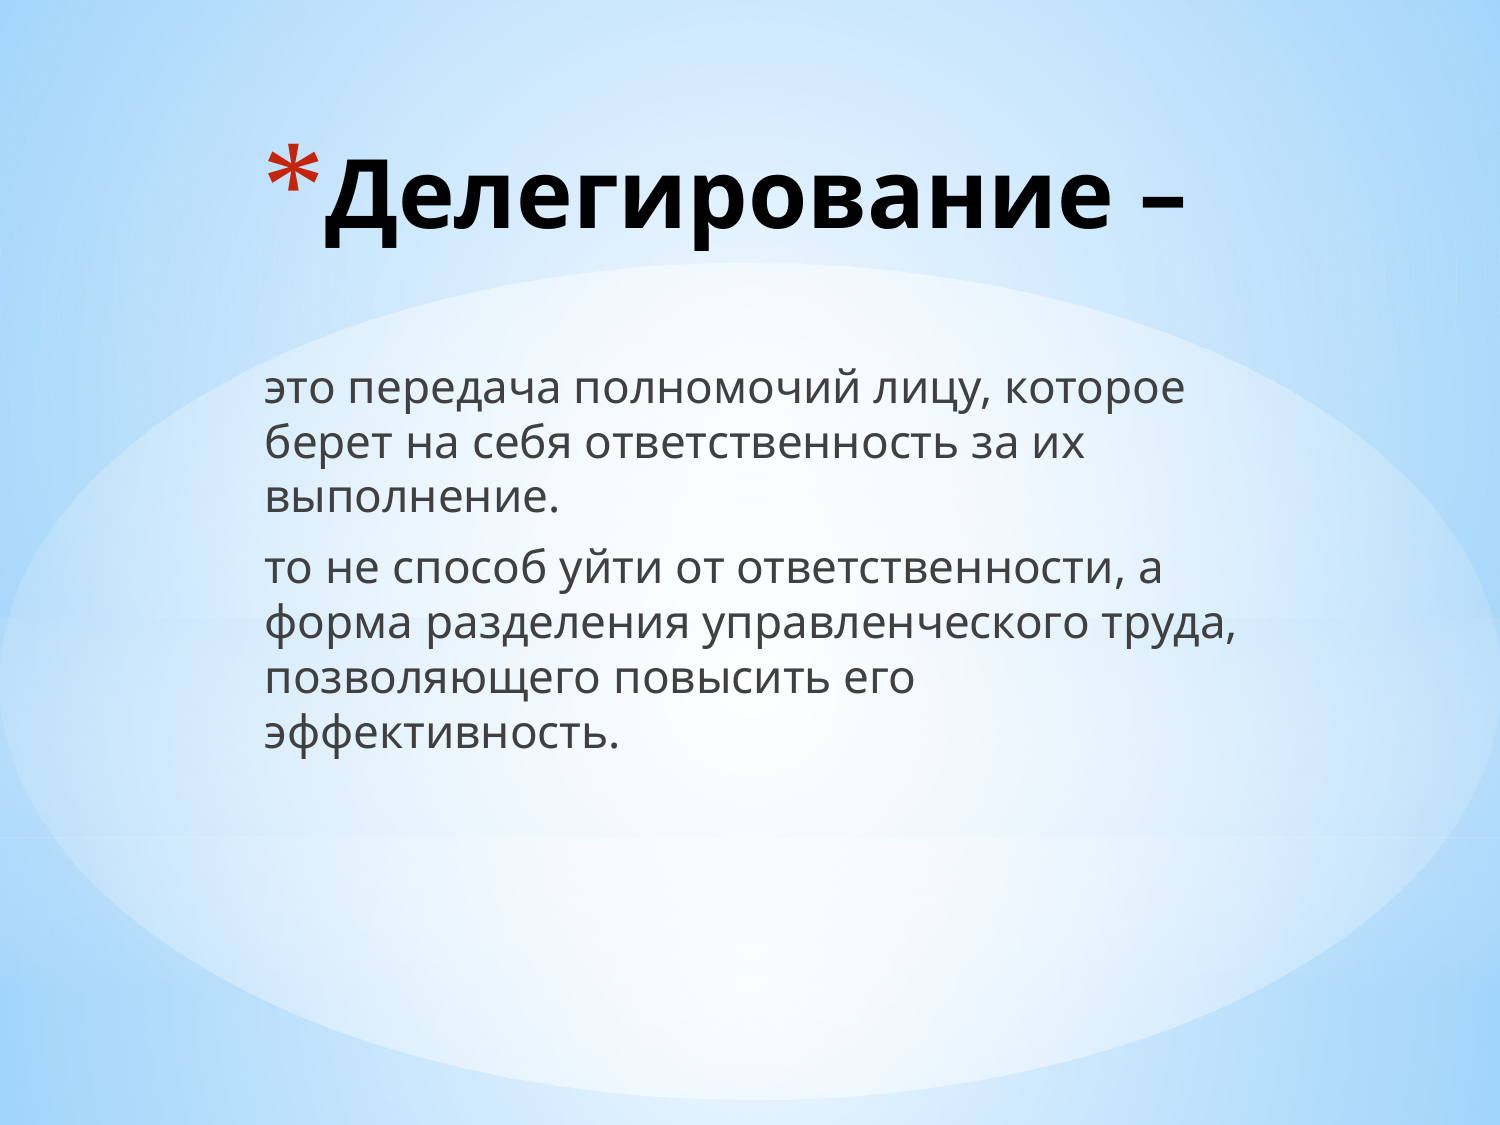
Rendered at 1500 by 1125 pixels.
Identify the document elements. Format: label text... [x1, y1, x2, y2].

list это передача полномочий лицу, которое берет на себя ответственность за их выполнение. то не способ уйти от ответственности, а форма разделения управленческого труда, позволяющего повысить его эффективность. [242, 349, 1293, 1071]
title Делегирование – [171, 125, 1228, 421]
